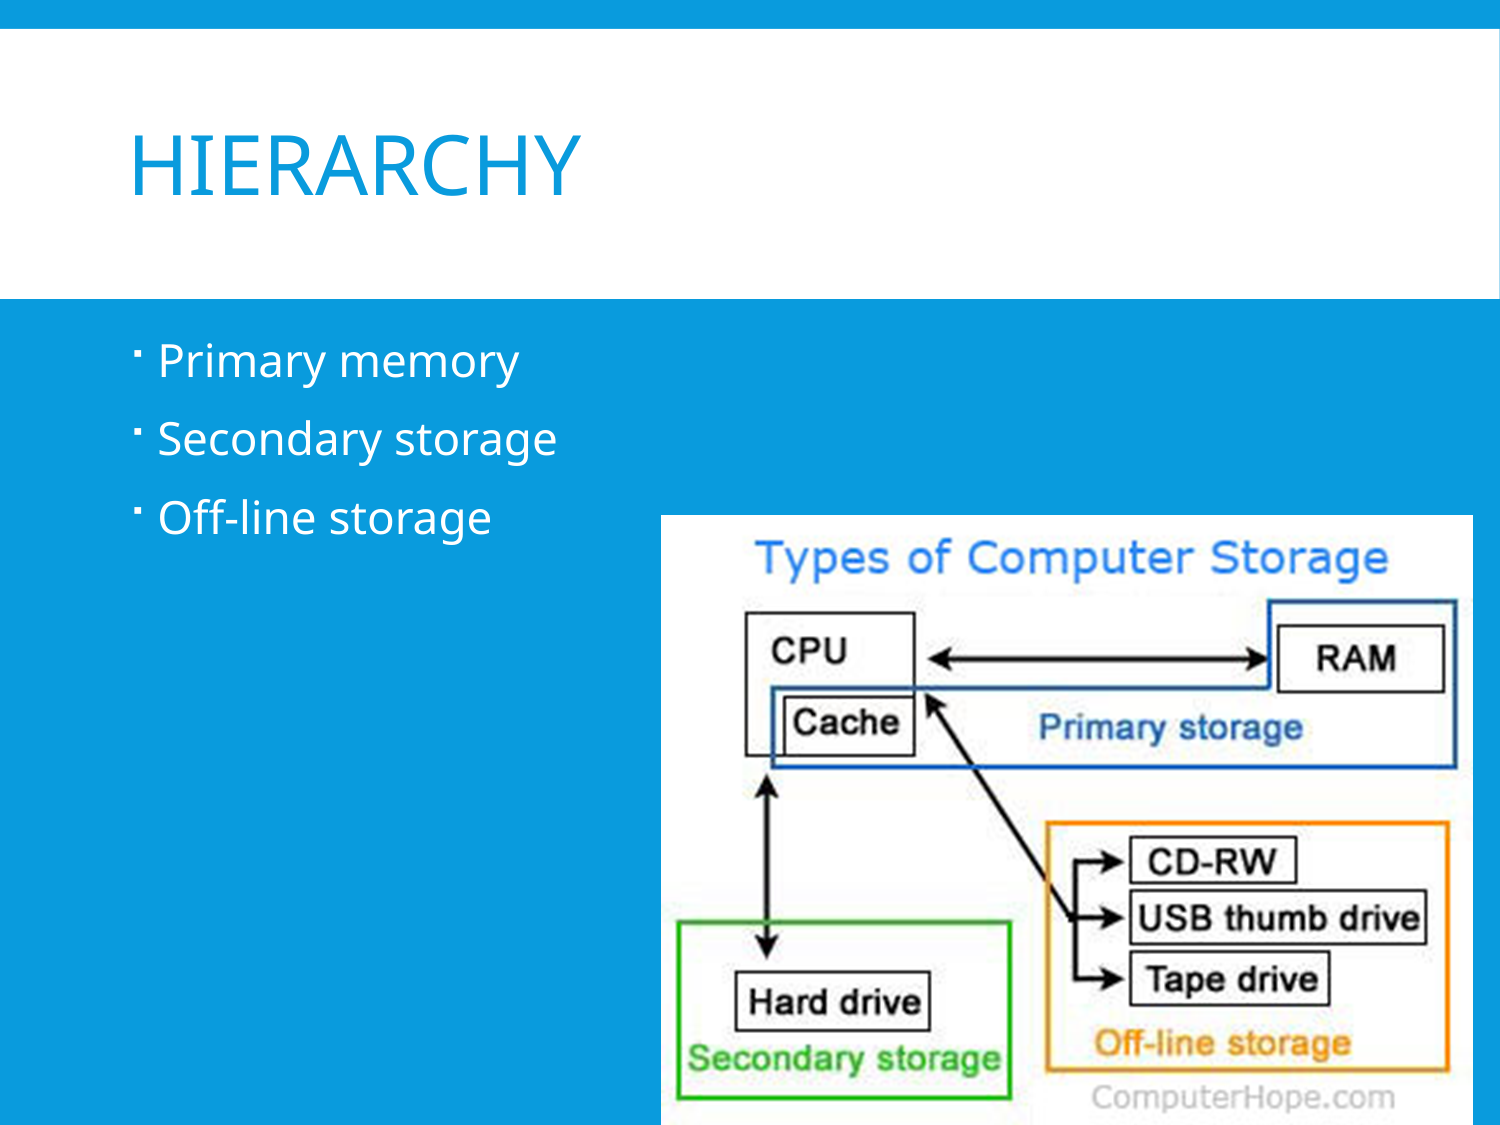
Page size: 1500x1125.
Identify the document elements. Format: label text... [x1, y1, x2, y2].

list Primary memory Secondary storage Off-line storage [112, 329, 1388, 1020]
picture [662, 516, 1472, 1125]
title HIERARCHY [112, 46, 1388, 295]
